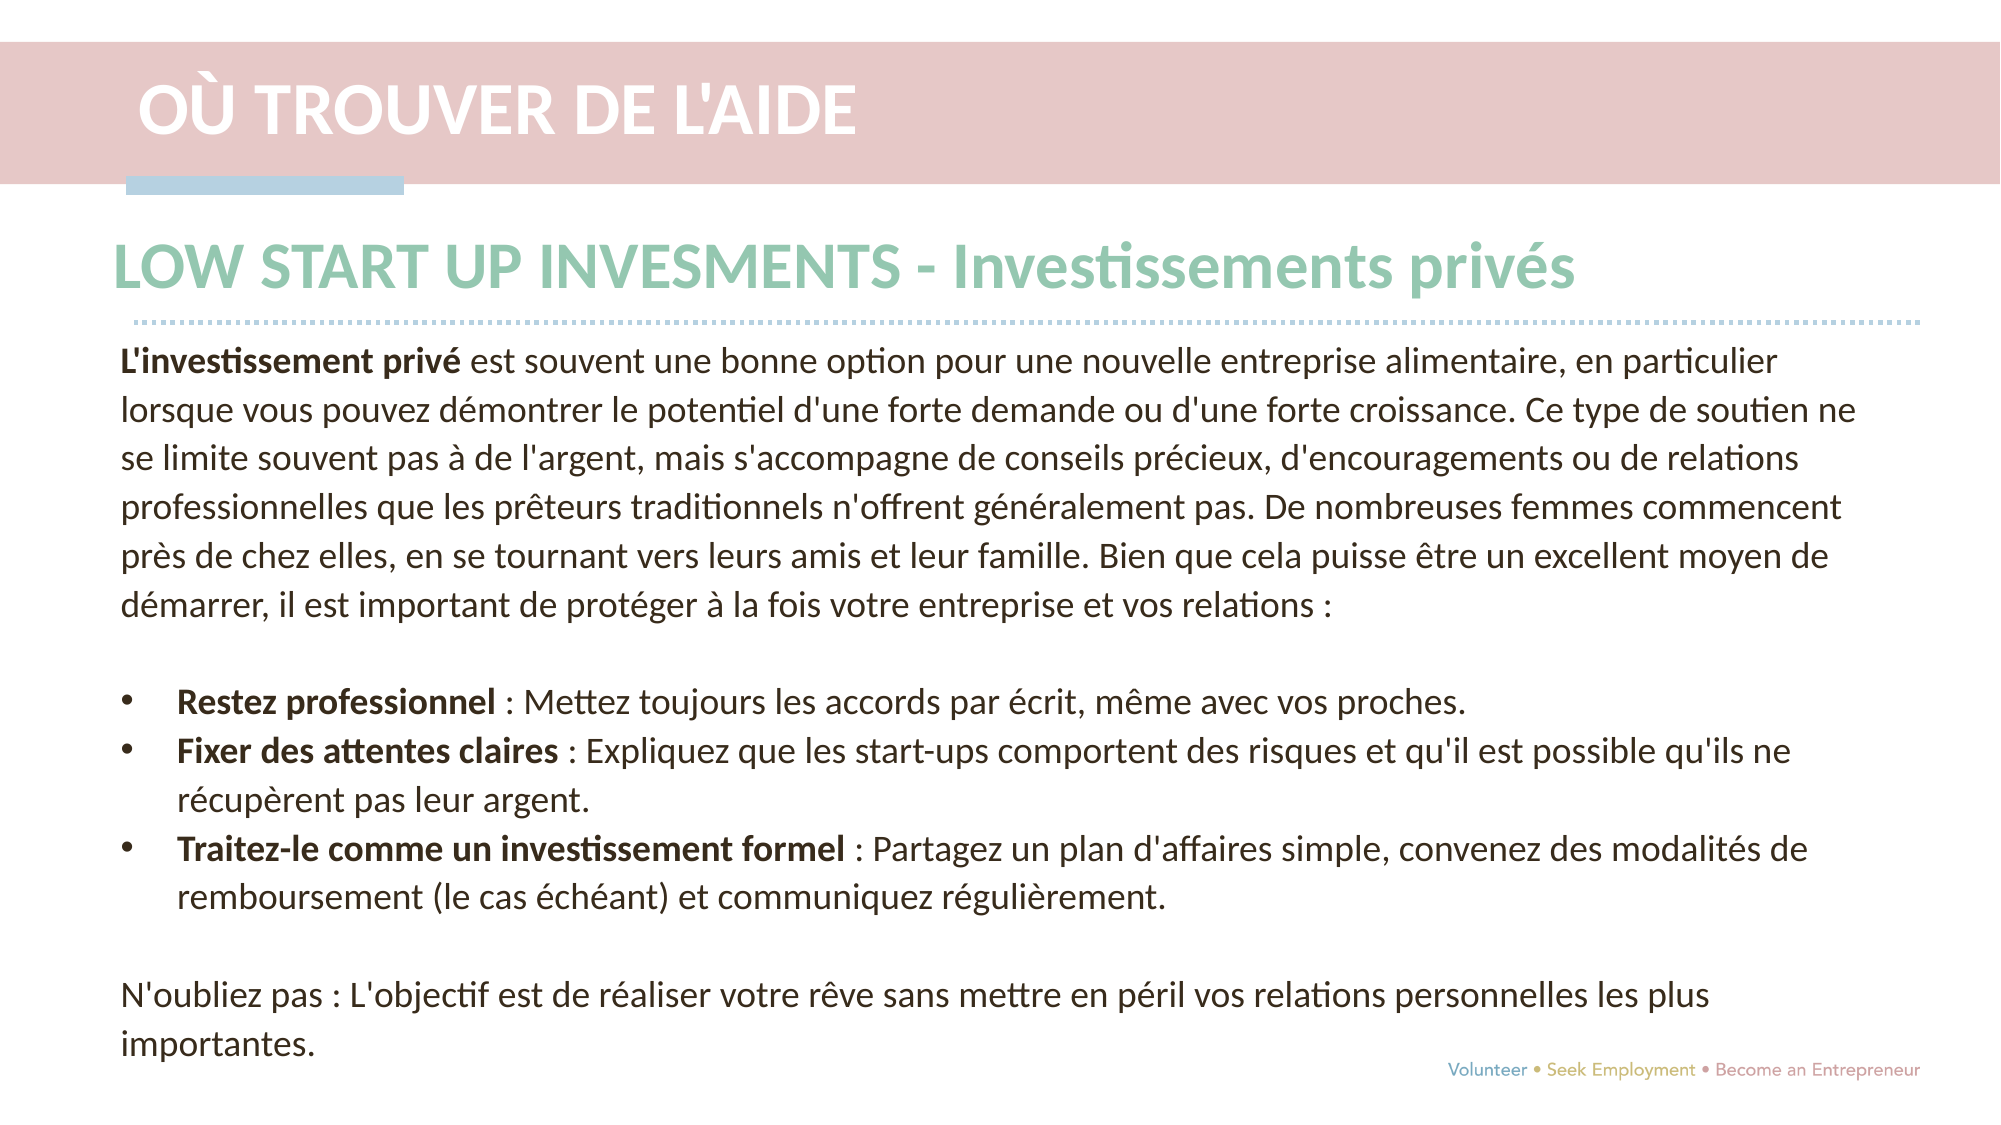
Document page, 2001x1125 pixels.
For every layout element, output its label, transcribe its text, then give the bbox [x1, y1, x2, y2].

text_box LOW START UP INVESMENTS - Investissements privés [98, 232, 1631, 306]
text_box L'investissement privé est souvent une bonne option pour une nouvelle entreprise alimentaire, en particulier lorsque vous pouvez démontrer le potentiel d'une forte demande ou d'une forte croissance. Ce type de soutien ne se limite souvent pas à de l'argent, mais s'accompagne de conseils précieux, d'encouragements ou de relations professionnelles que les prêteurs traditionnels n'offrent généralement pas. De nombreuses femmes commencent près de chez elles, en se tournant vers leurs amis et leur famille. Bien que cela puisse être un excellent moyen de démarrer, il est important de protéger à la fois votre entreprise et vos relations : Restez professionnel : Mettez toujours les accords par écrit, même avec vos proches. Fixer des attentes claires : Expliquez que les start-ups comportent des risques et qu'il est possible qu'ils ne récupèrent pas leur argent. Traitez-le comme un investissement formel : Partagez un plan d'affaires simple, convenez des modalités de remboursement (le cas échéant) et communiquez régulièrement. N'oubliez pas : L'objectif est de réaliser votre rêve sans mettre en péril vos relations personnelles les plus importantes. [105, 324, 1878, 854]
picture [1418, 1046, 1971, 1103]
list OÙ TROUVER DE L'AIDE [123, 51, 1913, 170]
